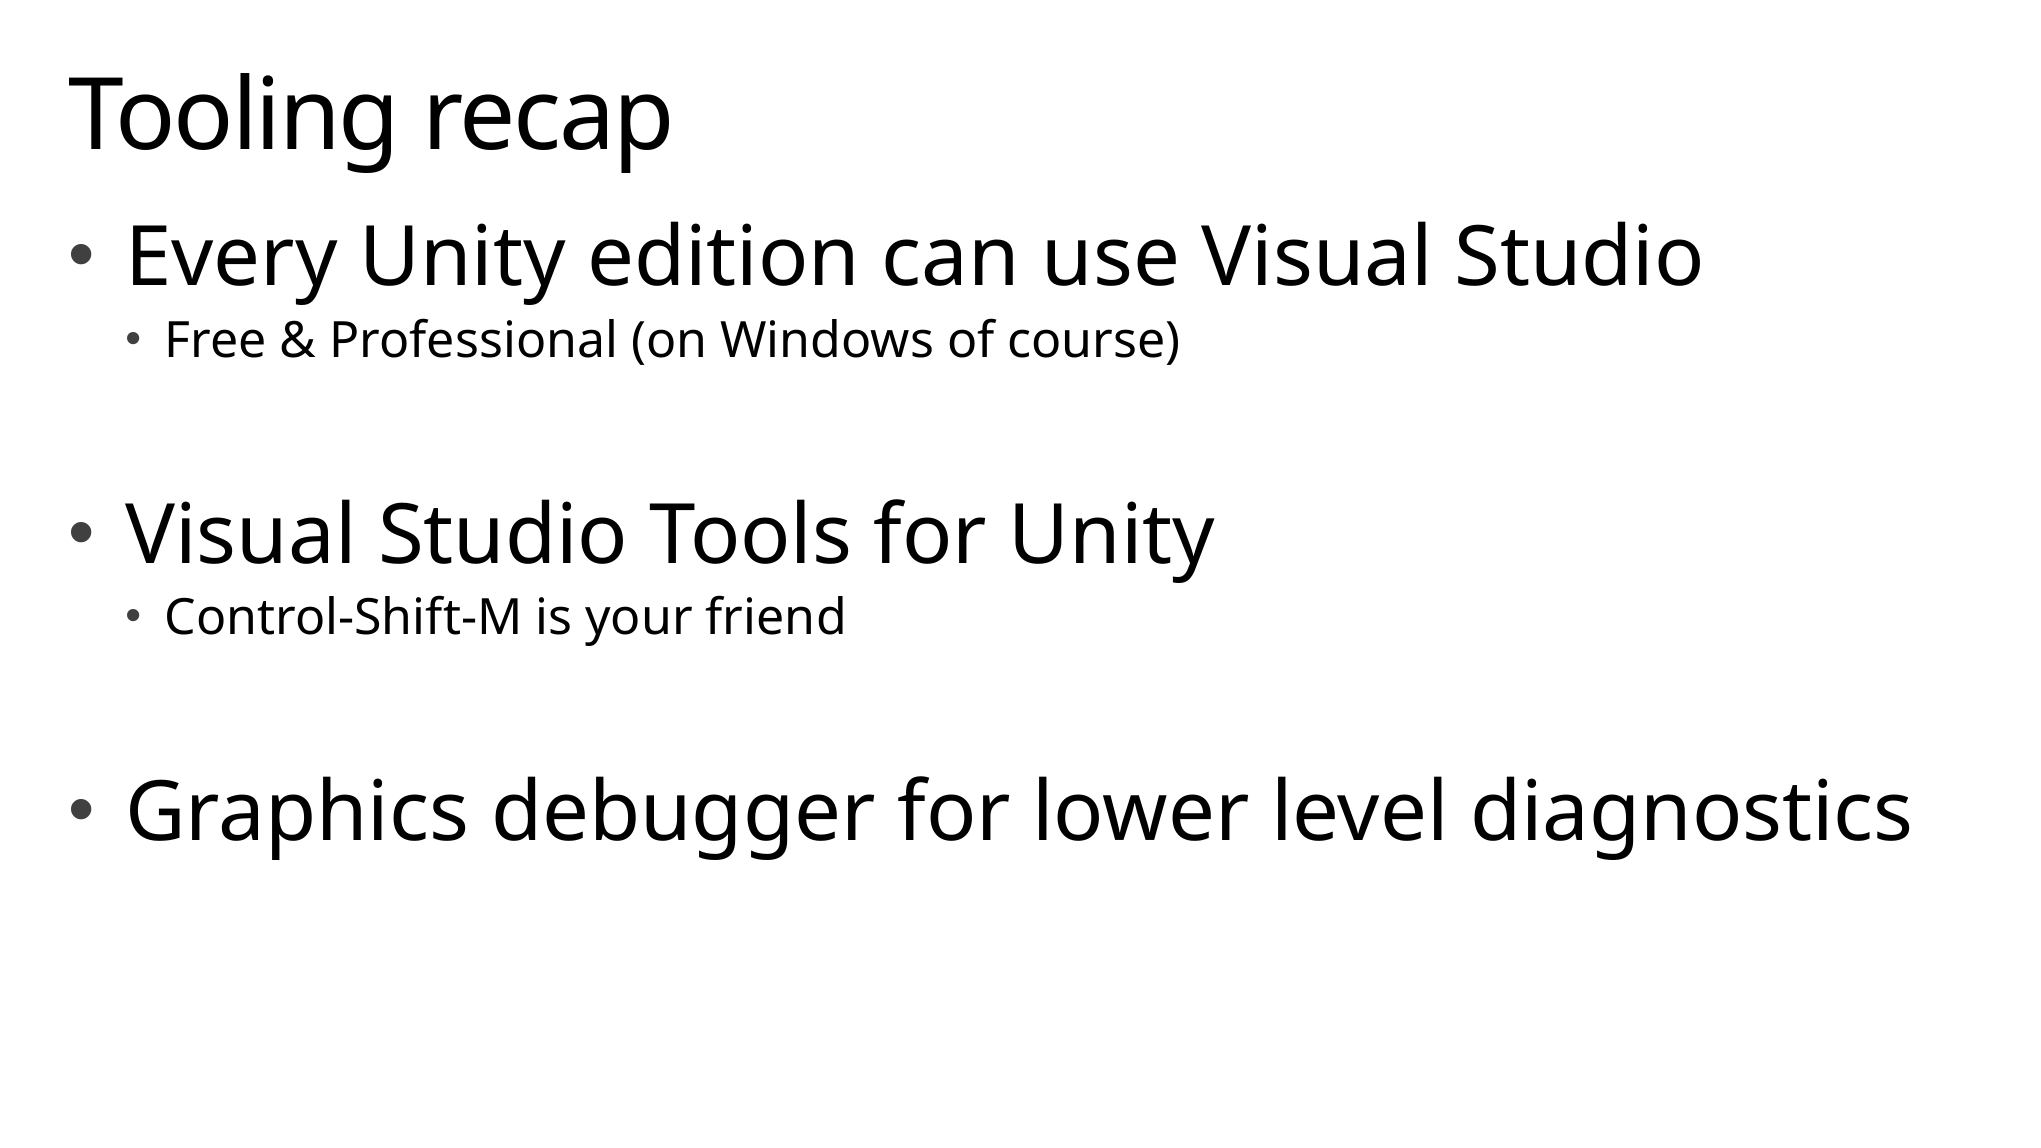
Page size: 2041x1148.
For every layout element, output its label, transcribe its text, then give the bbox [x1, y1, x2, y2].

title Tooling recap [45, 48, 1996, 199]
list Every Unity edition can use Visual Studio Free & Professional (on Windows of course) Visual Studio Tools for Unity Control-Shift-M is your friend Graphics debugger for lower level diagnostics [45, 199, 1996, 1009]
